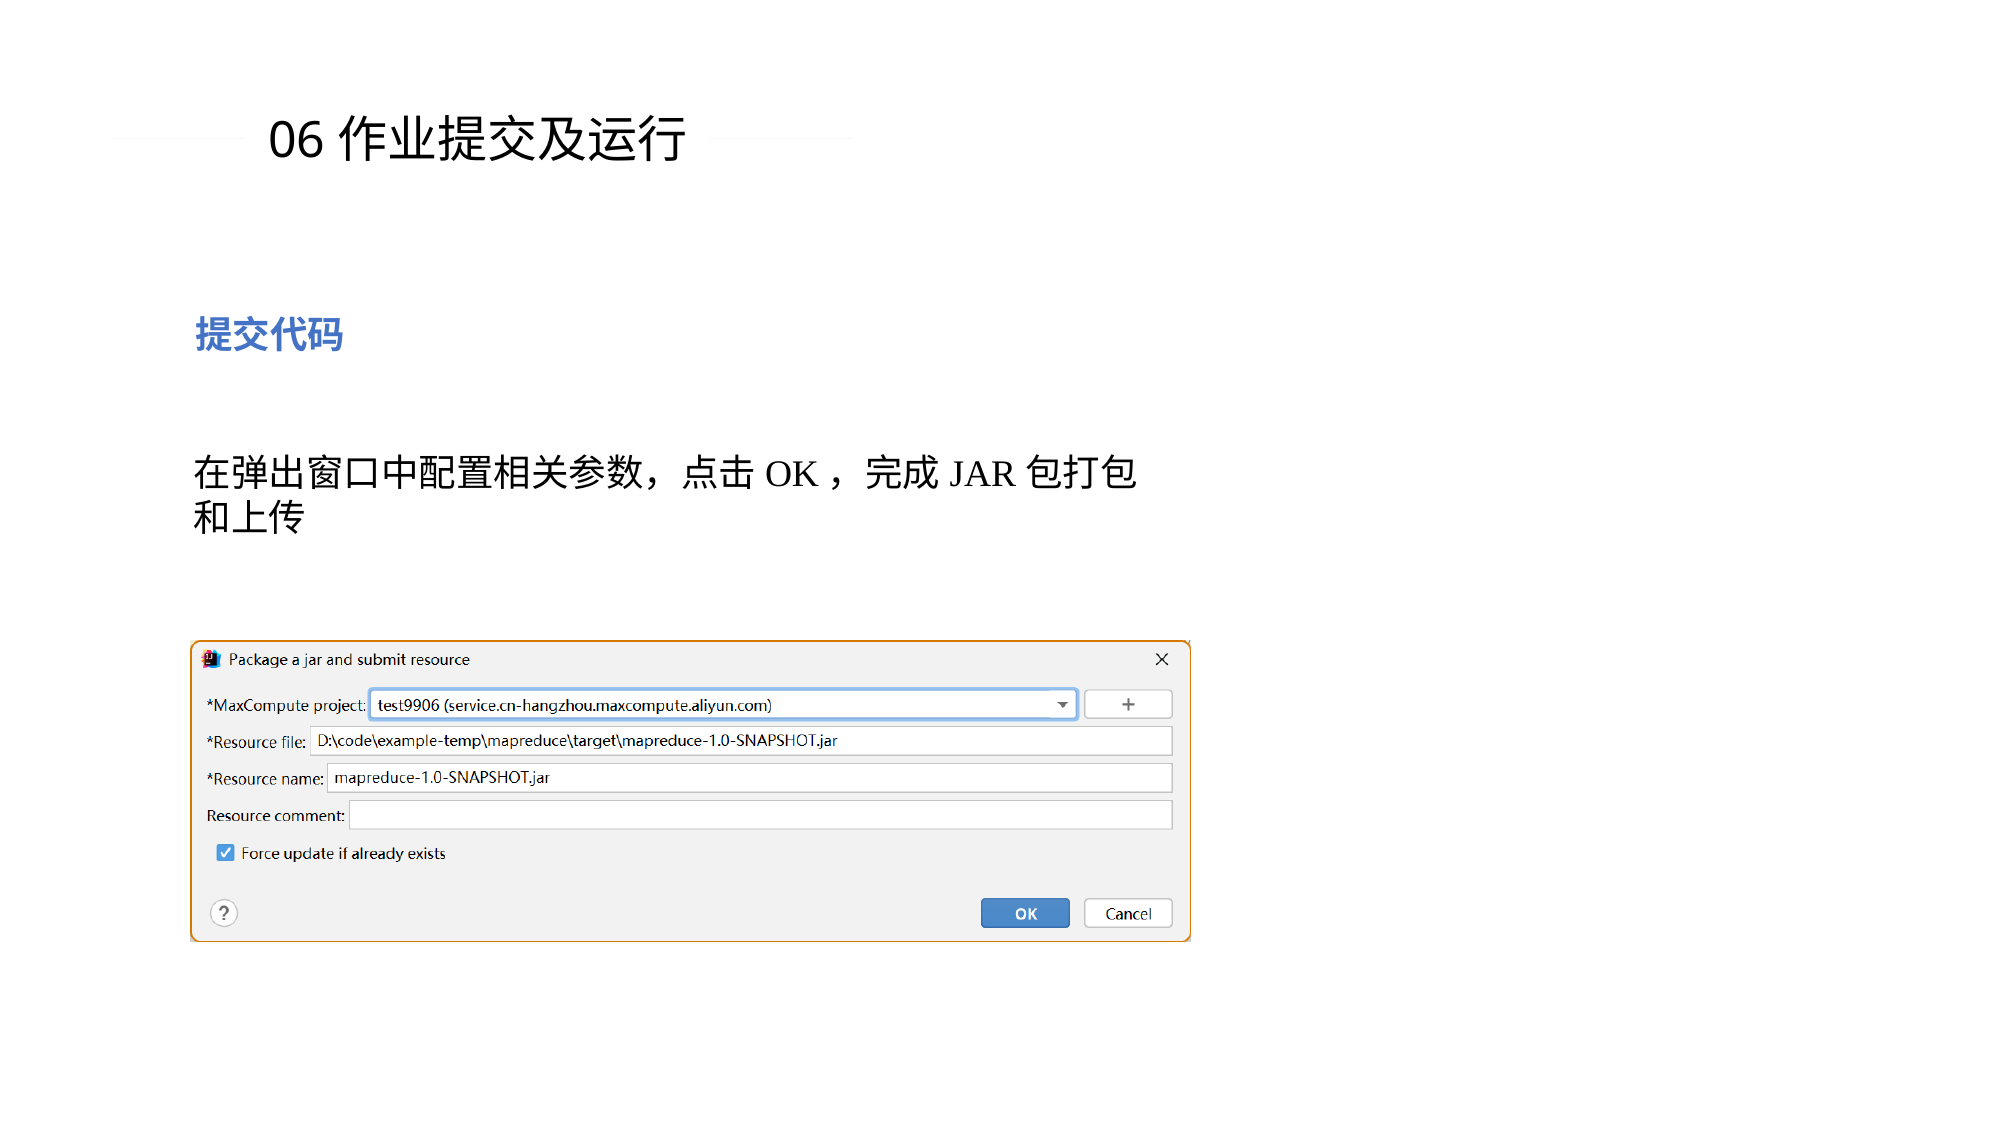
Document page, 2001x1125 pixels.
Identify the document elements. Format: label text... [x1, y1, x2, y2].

text_box 在弹出窗口中配置相关参数，点击OK，完成JAR包打包和上传 [178, 441, 1179, 547]
picture [190, 640, 1191, 942]
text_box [112, 100, 854, 176]
text_box 提交代码 [136, 303, 1744, 364]
